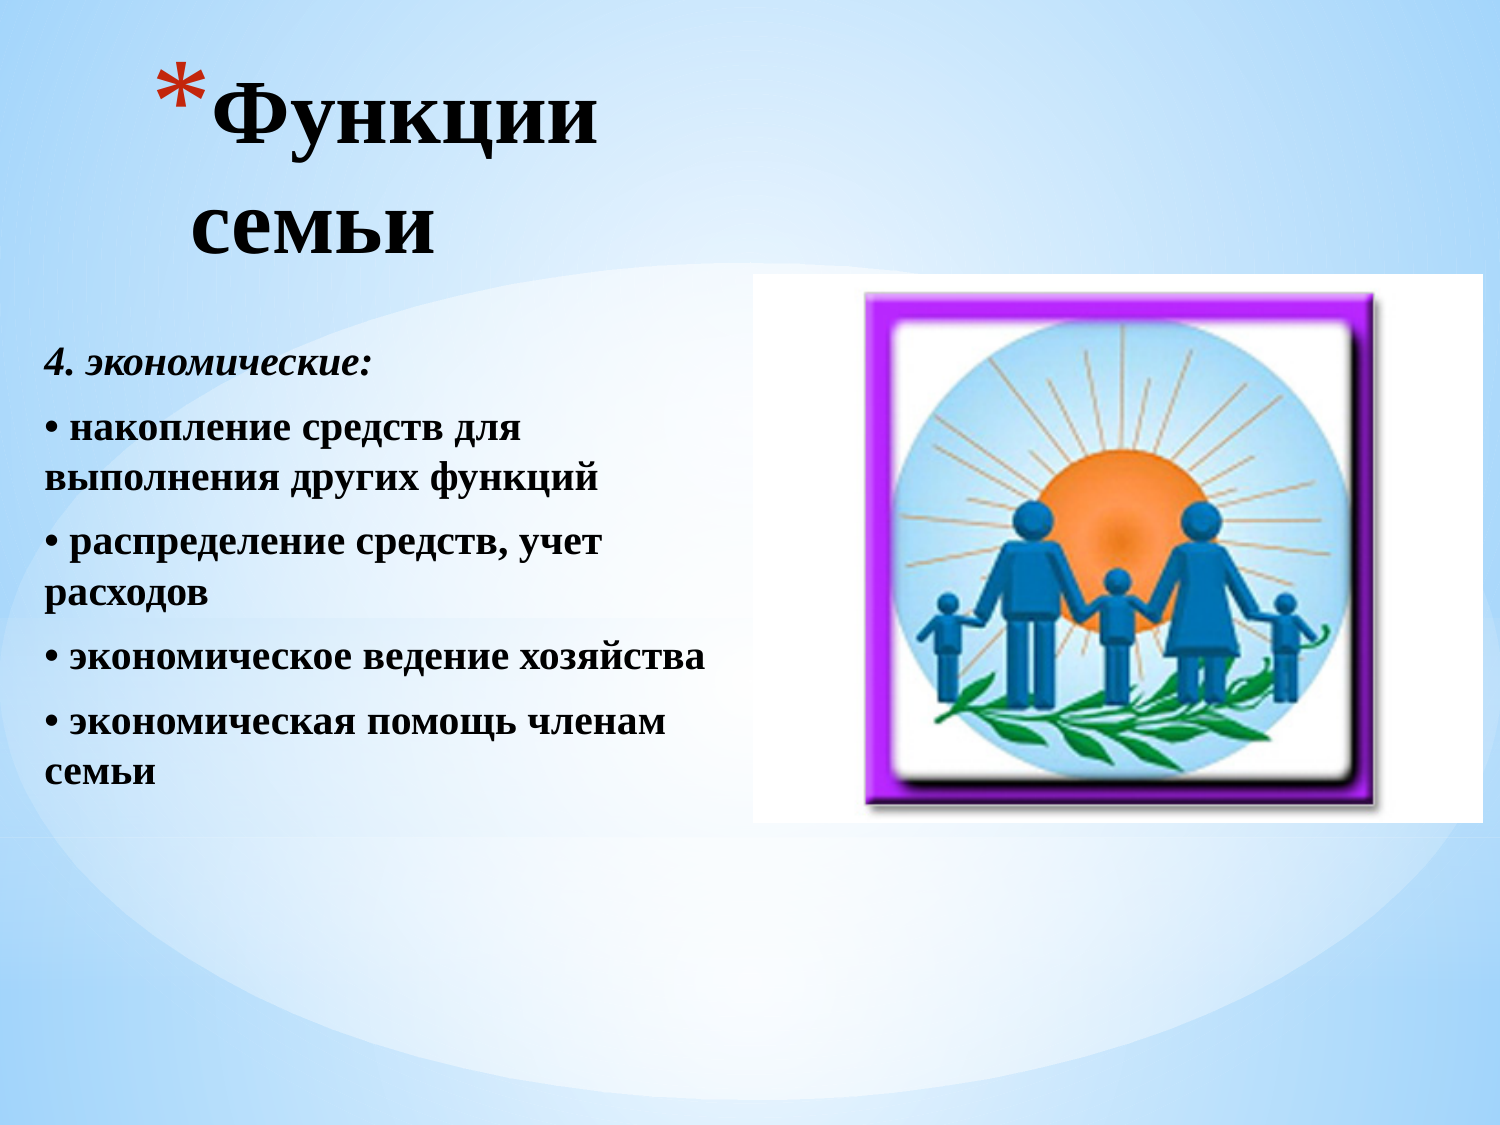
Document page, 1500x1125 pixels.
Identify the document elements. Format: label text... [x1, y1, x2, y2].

list 4. экономические: • накопление средств для выполнения других функций • распределение средств, учет расходов • экономическое ведение хозяйства • экономическая помощь членам семьи [29, 326, 733, 925]
title Функции семьи [137, 66, 735, 279]
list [753, 274, 1483, 823]
